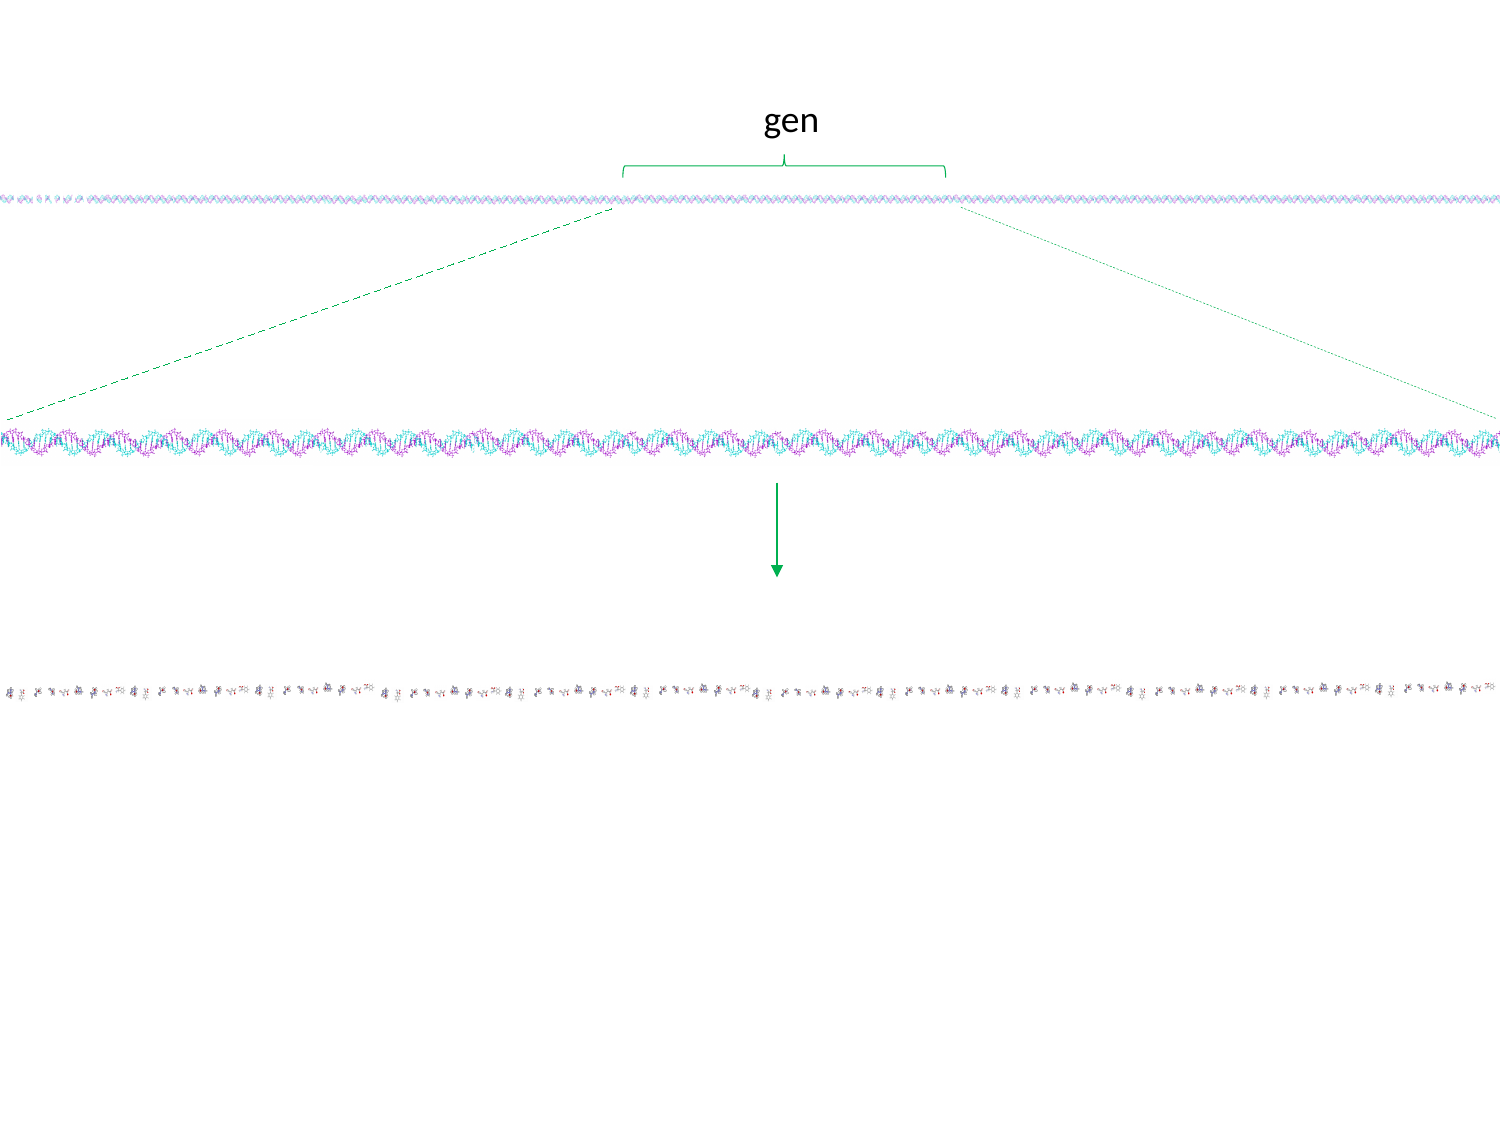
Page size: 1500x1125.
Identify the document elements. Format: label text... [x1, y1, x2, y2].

text_box [812, 165, 947, 178]
picture [698, 681, 710, 696]
picture [1128, 191, 1410, 203]
picture [1303, 683, 1316, 698]
picture [408, 686, 420, 701]
picture [930, 684, 942, 699]
picture [296, 683, 306, 696]
picture [197, 682, 209, 697]
picture [559, 685, 571, 700]
picture [1277, 683, 1289, 698]
picture [351, 680, 375, 698]
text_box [1410, 31, 1426, 367]
picture [812, 191, 1112, 207]
picture [1484, 679, 1496, 694]
picture [1153, 684, 1165, 699]
picture [1167, 684, 1177, 697]
picture [944, 682, 956, 697]
picture [88, 685, 100, 701]
picture [546, 685, 556, 697]
picture [1083, 683, 1095, 698]
picture [435, 686, 447, 701]
picture [32, 685, 44, 700]
picture [1097, 683, 1109, 698]
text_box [485, 32, 501, 367]
picture [628, 683, 653, 700]
picture [503, 685, 528, 702]
picture [820, 683, 832, 698]
picture [1416, 681, 1426, 694]
picture [4, 685, 28, 702]
picture [1, 420, 728, 466]
picture [18, 191, 41, 207]
picture [779, 686, 791, 700]
picture [226, 682, 250, 699]
picture [601, 682, 626, 700]
picture [958, 684, 970, 700]
picture [1443, 679, 1455, 694]
picture [874, 684, 886, 700]
picture [903, 684, 915, 699]
picture [1069, 680, 1081, 695]
picture [917, 684, 927, 697]
picture [171, 684, 181, 697]
picture [1426, 191, 1500, 207]
picture [1346, 680, 1371, 698]
picture [308, 683, 320, 698]
picture [59, 685, 71, 700]
picture [1471, 681, 1483, 696]
picture [1110, 680, 1122, 696]
picture [683, 683, 696, 698]
picture [774, 420, 1500, 466]
picture [1042, 683, 1052, 696]
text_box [728, 0, 737, 1125]
picture [1373, 681, 1398, 698]
picture [793, 686, 803, 698]
picture [1028, 683, 1040, 698]
picture [45, 191, 60, 207]
picture [322, 680, 334, 695]
picture [64, 191, 159, 207]
picture [1124, 684, 1149, 701]
picture [73, 683, 85, 698]
picture [47, 685, 57, 698]
picture [128, 684, 152, 701]
picture [115, 683, 126, 698]
picture [1428, 681, 1441, 696]
picture [1402, 681, 1414, 696]
picture [999, 683, 1024, 700]
picture [501, 191, 728, 207]
picture [573, 682, 585, 697]
picture [532, 685, 544, 700]
picture [1291, 683, 1301, 696]
picture [1054, 683, 1067, 698]
picture [657, 683, 669, 698]
picture [712, 683, 724, 699]
text_box gen [812, 88, 835, 148]
picture [834, 686, 846, 701]
picture [1180, 684, 1192, 699]
picture [1457, 681, 1469, 697]
picture [587, 685, 599, 700]
picture [477, 683, 502, 701]
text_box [762, 0, 774, 1125]
picture [336, 683, 348, 698]
picture [392, 688, 404, 703]
picture [281, 683, 293, 698]
picture [1318, 680, 1330, 695]
picture [1261, 685, 1273, 700]
picture [1222, 681, 1247, 699]
picture [1208, 684, 1220, 699]
picture [175, 191, 485, 207]
picture [671, 683, 681, 696]
picture [463, 686, 475, 701]
picture [848, 683, 873, 700]
picture [0, 191, 13, 207]
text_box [3, 208, 612, 421]
picture [183, 684, 195, 699]
text_box [774, 154, 796, 178]
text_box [796, 31, 812, 367]
picture [102, 685, 114, 700]
picture [774, 191, 796, 207]
picture [212, 684, 224, 699]
picture [379, 686, 391, 701]
picture [1248, 683, 1260, 698]
picture [887, 687, 899, 701]
text_box gen [774, 88, 796, 148]
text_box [950, 203, 1498, 419]
picture [806, 686, 818, 700]
picture [156, 684, 168, 699]
picture [253, 683, 277, 700]
picture [972, 682, 997, 699]
picture [1194, 681, 1206, 696]
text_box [159, 31, 175, 367]
picture [449, 683, 461, 698]
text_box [1112, 31, 1128, 367]
text_box [622, 165, 728, 178]
picture [422, 686, 432, 699]
picture [1332, 683, 1344, 698]
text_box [737, 0, 762, 1125]
